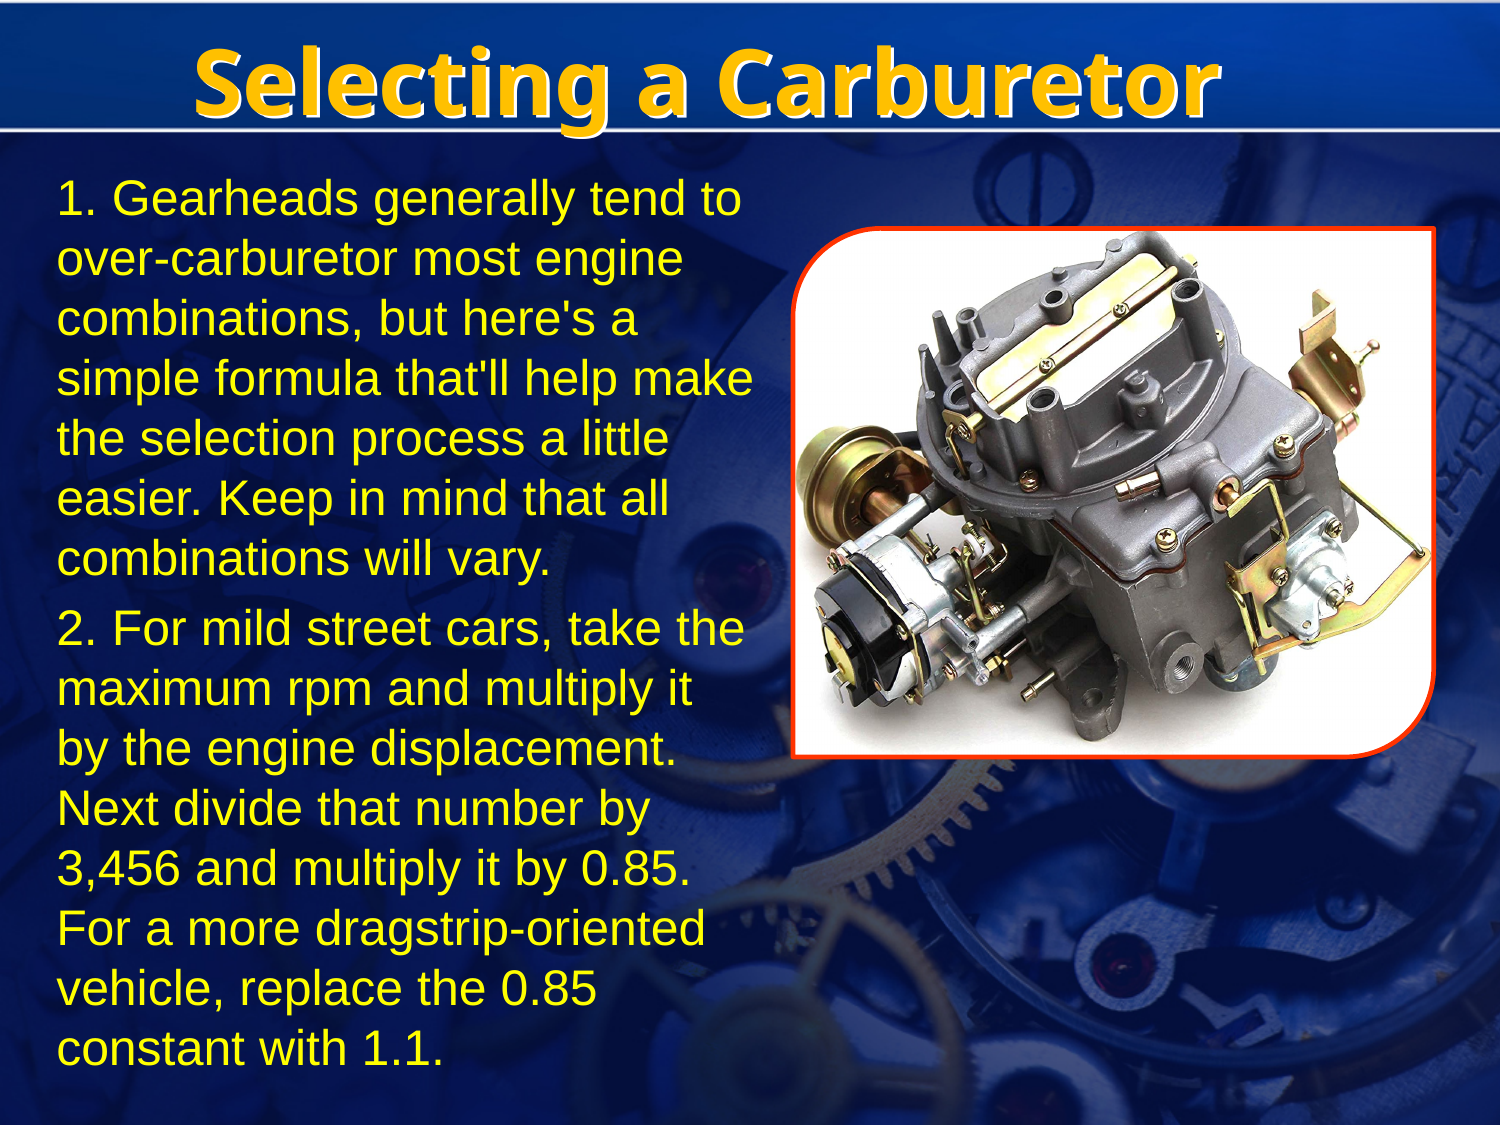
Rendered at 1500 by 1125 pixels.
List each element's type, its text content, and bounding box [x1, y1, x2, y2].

picture [0, 0, 1500, 1125]
text_box [574, 671, 1500, 1085]
title Selecting a Carburetor [177, 19, 1323, 138]
list 1. Gearheads generally tend to over-carburetor most engine combinations, but here's a simple formula that'll help make the selection process a little easier. Keep in mind that all combinations will vary. 2. For mild street cars, take the maximum rpm and multiply it by the engine displacement. Next divide that number by 3,456 and multiply it by 0.85. For a more dragstrip-oriented vehicle, replace the 0.85 constant with 1.1. [41, 157, 773, 607]
